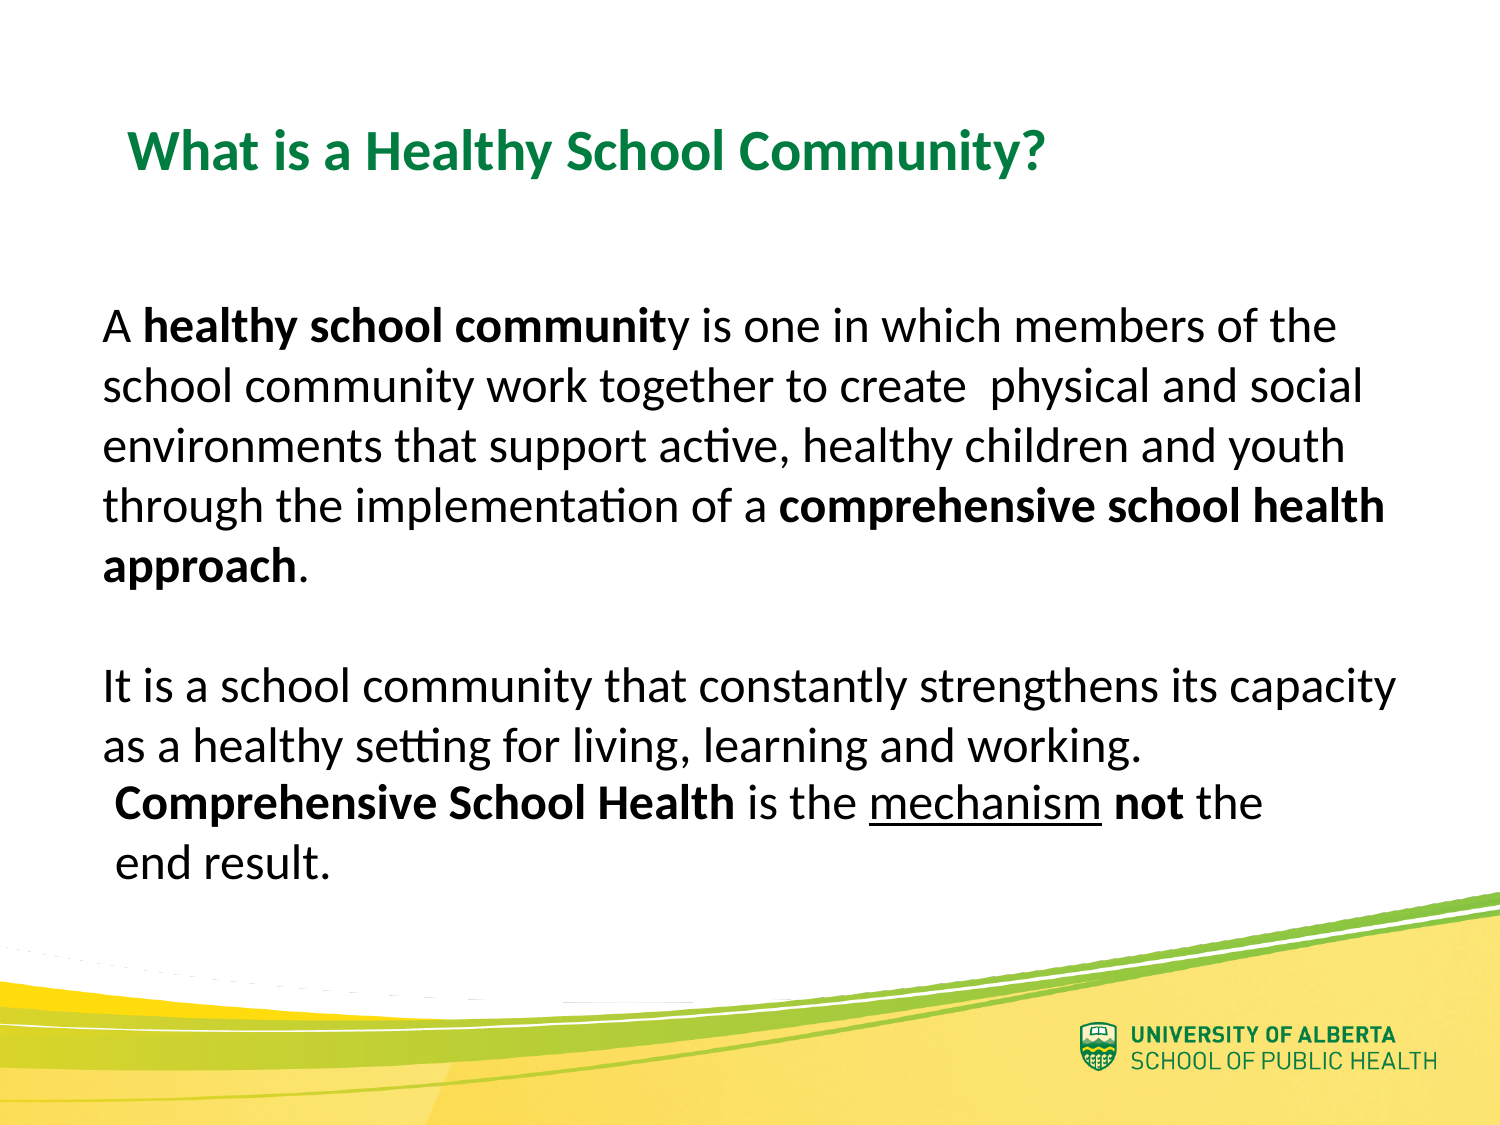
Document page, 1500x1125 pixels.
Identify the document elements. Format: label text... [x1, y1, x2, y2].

text_box Comprehensive School Health is the mechanism not the end result. [99, 762, 1350, 898]
text_box A healthy school community is one in which members of the school community work together to create physical and social environments that support active, healthy children and youth through the implementation of a comprehensive school health approach. It is a school community that constantly strengthens its capacity as a healthy setting for living, learning and working. [87, 224, 1425, 780]
picture [0, 842, 1500, 1125]
title What is a Healthy School Community? [112, 75, 1088, 219]
